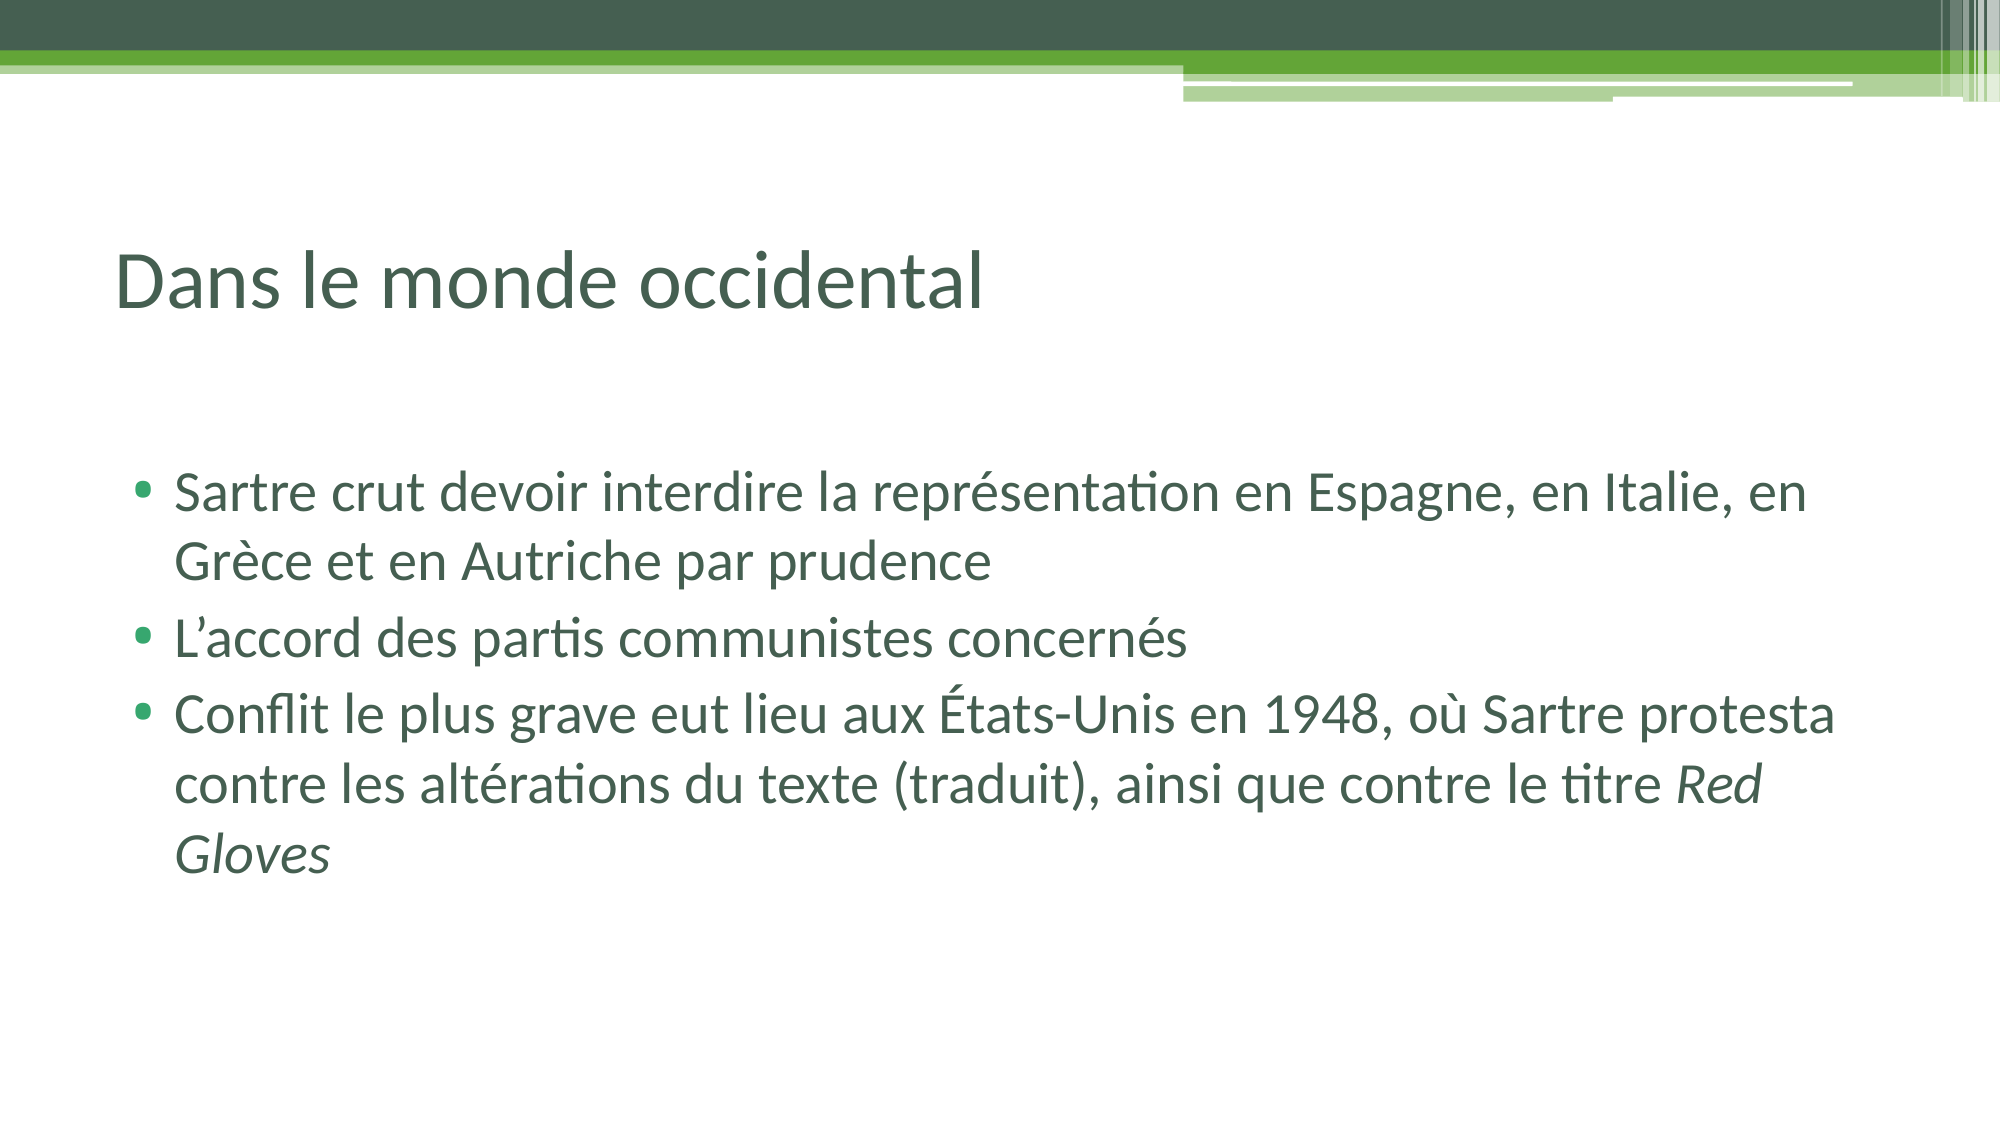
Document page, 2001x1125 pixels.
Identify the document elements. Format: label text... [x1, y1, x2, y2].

list Sartre crut devoir interdire la représentation en Espagne, en Italie, en Grèce et en Autriche par prudence L’accord des partis communistes concernés Conflit le plus grave eut lieu aux États-Unis en 1948, où Sartre protesta contre les altérations du texte (traduit), ainsi que contre le titre Red Gloves [99, 368, 1900, 1079]
title Dans le monde occidental [99, 187, 1900, 363]
